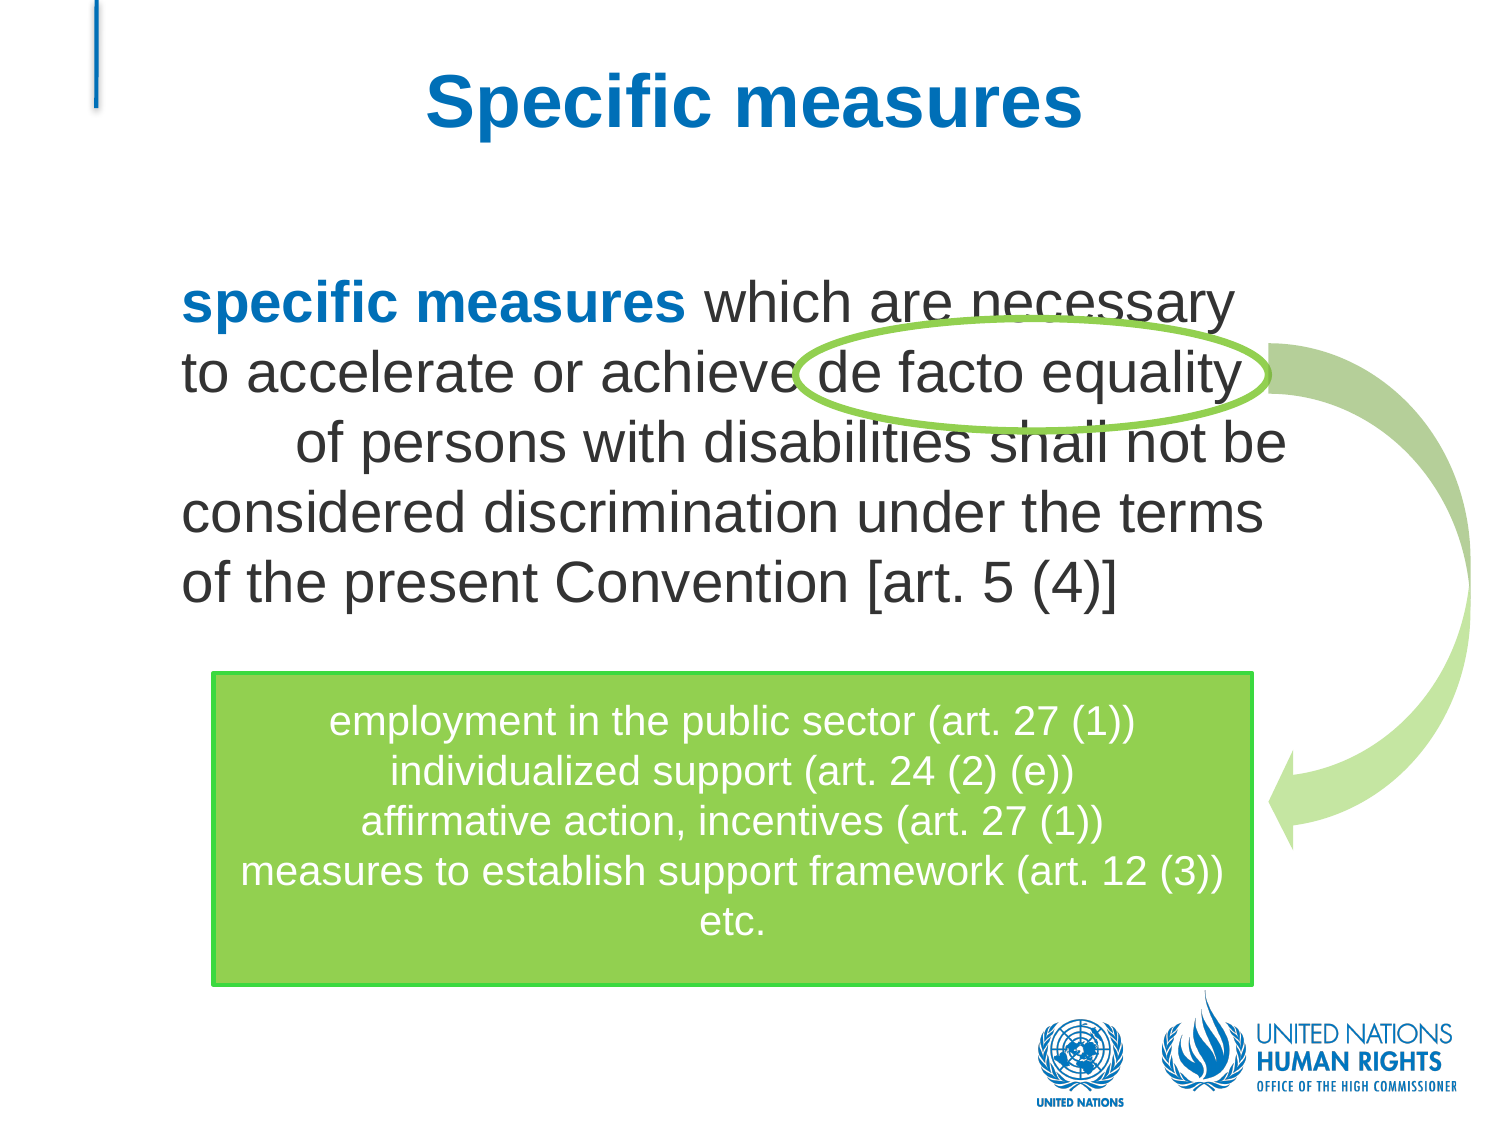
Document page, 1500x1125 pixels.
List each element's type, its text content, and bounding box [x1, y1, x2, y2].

text_box [1266, 341, 1473, 853]
text_box specific measures which are necessary to accelerate or achieve de facto equality of persons with disabilities shall not be considered discrimination under the terms of the present Convention [art. 5 (4)] [166, 256, 1325, 925]
text_box [793, 316, 1266, 434]
title Specific measures [39, 45, 1471, 224]
picture [1037, 990, 1457, 1107]
text_box employment in the public sector (art. 27 (1)) individualized support (art. 24 (2) (e)) affirmative action, incentives (art. 27 (1)) measures to establish support framework (art. 12 (3)) etc. [211, 671, 1254, 987]
